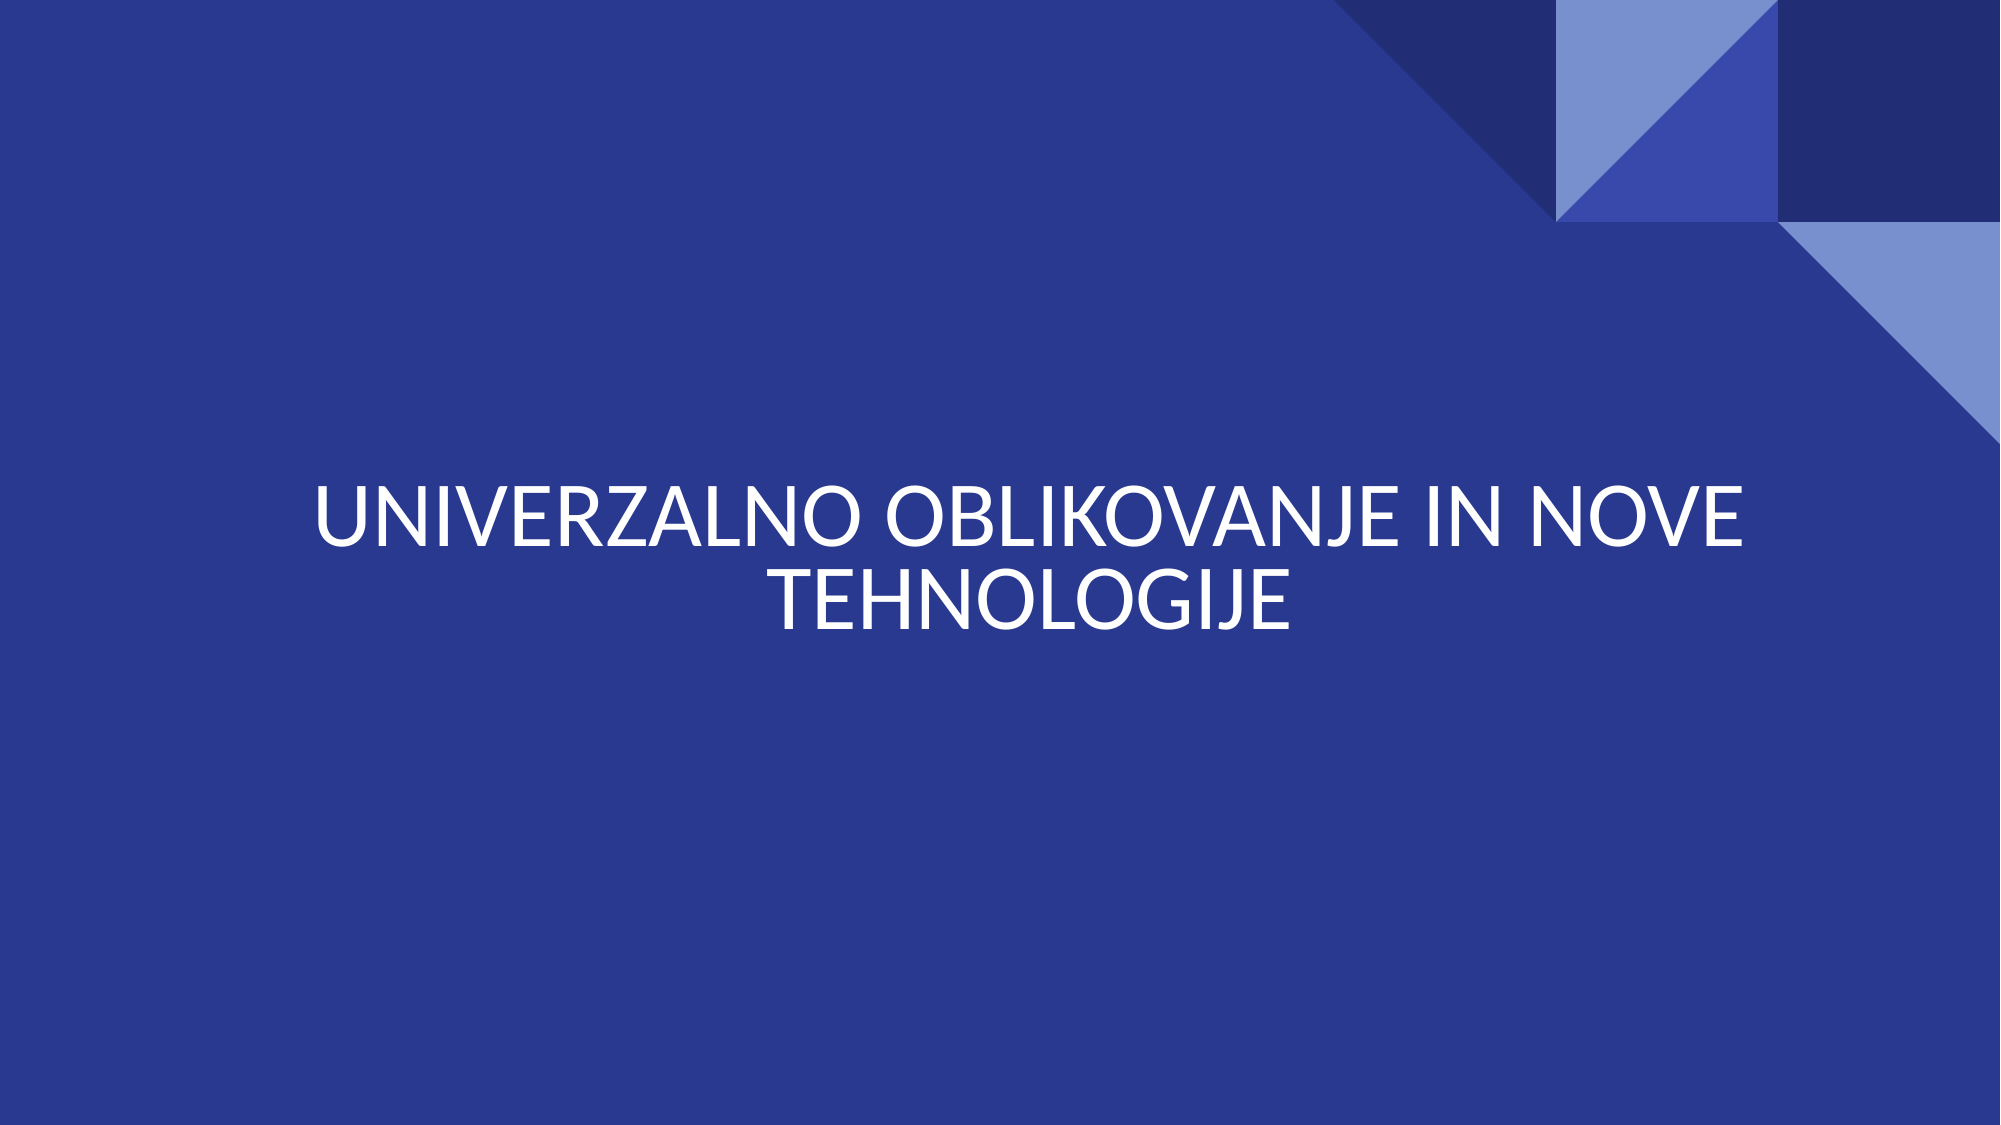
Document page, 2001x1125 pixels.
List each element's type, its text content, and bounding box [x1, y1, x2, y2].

title UNIVERZALNO OBLIKOVANJE IN NOVE TEHNOLOGIJE [130, 470, 1930, 655]
